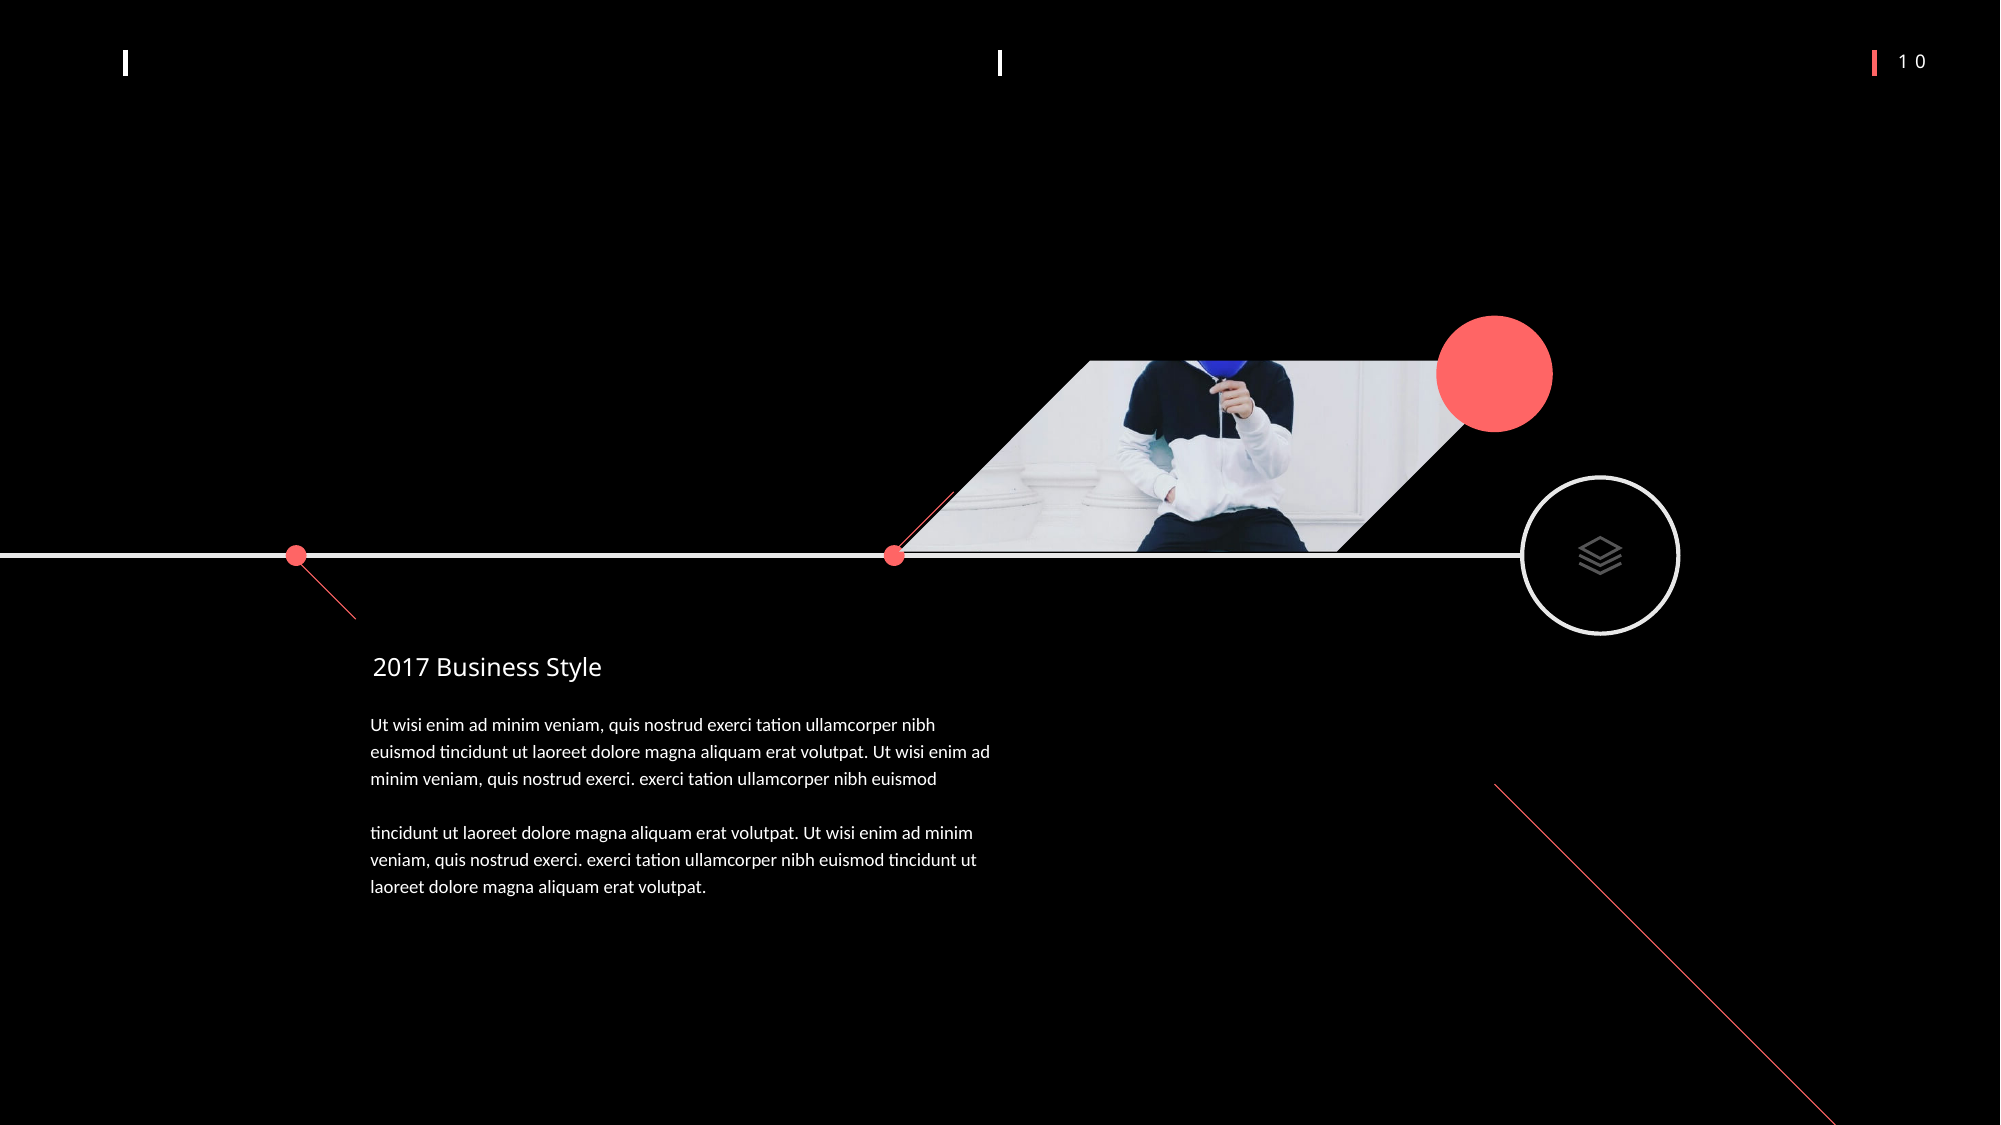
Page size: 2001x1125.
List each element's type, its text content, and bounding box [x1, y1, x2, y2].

text_box Ut wisi enim ad minim veniam, quis nostrud exerci tation ullamcorper nibh euismod tincidunt ut laoreet dolore magna aliquam erat volutpat. Ut wisi enim ad minim veniam, quis nostrud exerci. exerci tation ullamcorper nibh euismod tincidunt ut laoreet dolore magna aliquam erat volutpat. Ut wisi enim ad minim veniam, quis nostrud exerci. exerci tation ullamcorper nibh euismod tincidunt ut laoreet dolore magna aliquam erat volutpat. [355, 700, 1006, 905]
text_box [1494, 784, 1836, 1125]
picture [898, 360, 1528, 552]
text_box 2017 Business Style [358, 644, 618, 689]
text_box [1436, 314, 1554, 423]
